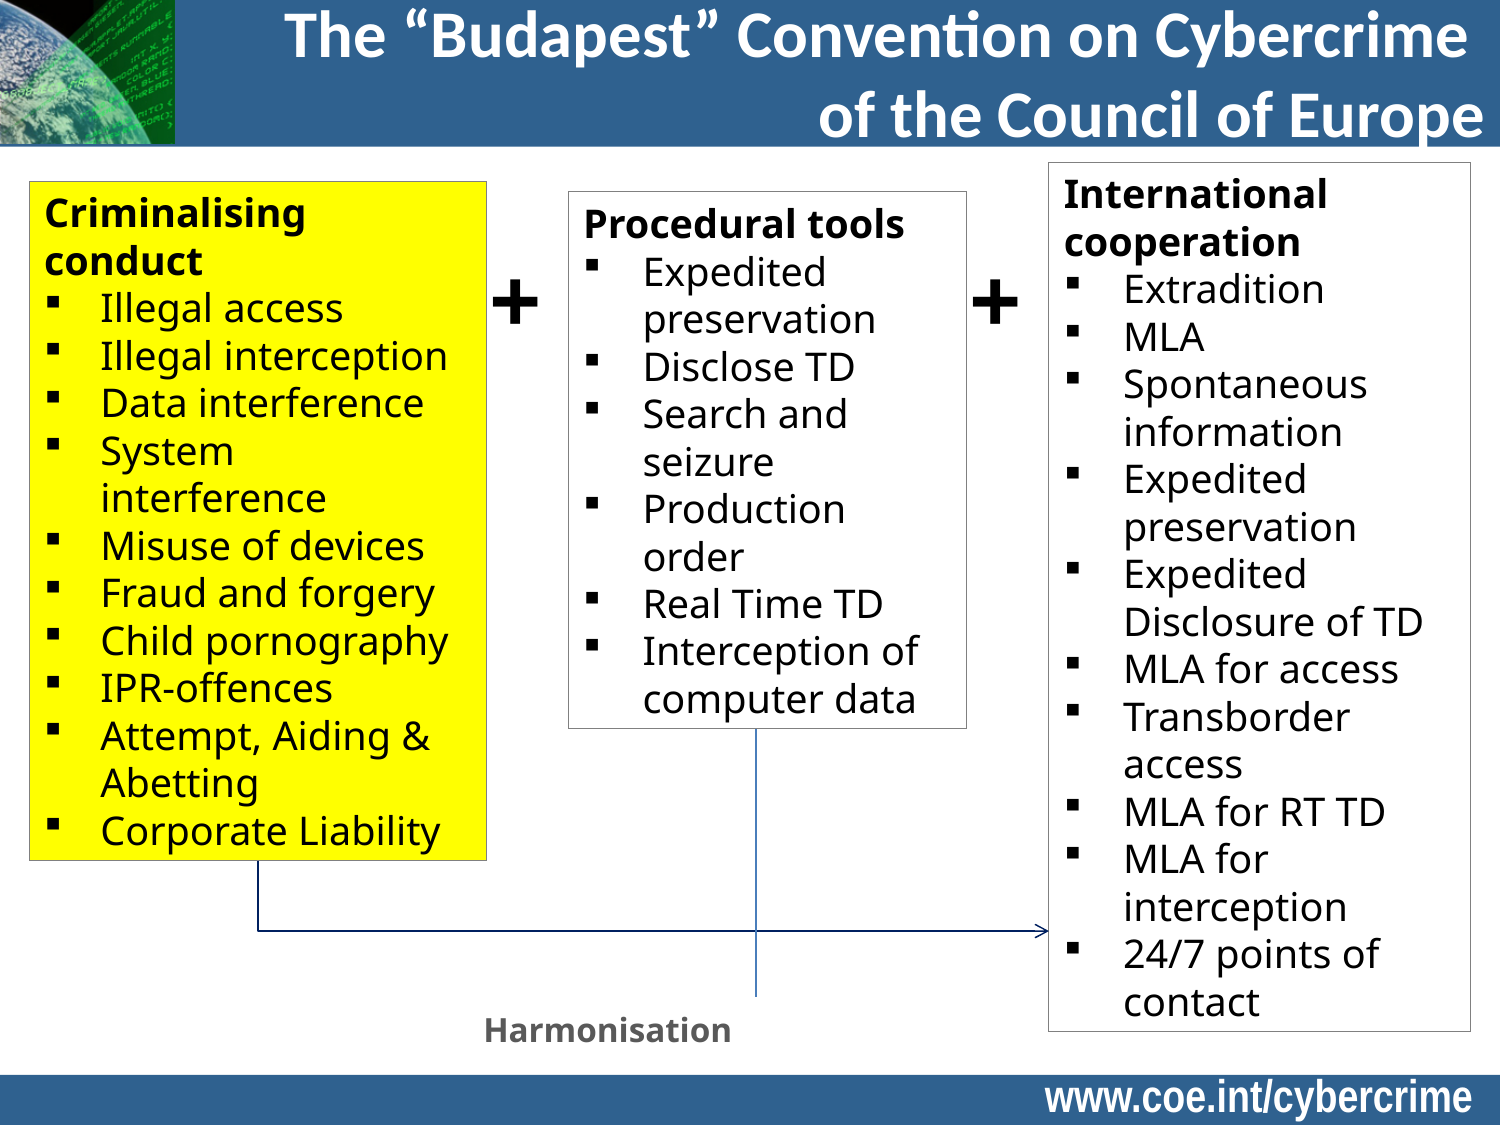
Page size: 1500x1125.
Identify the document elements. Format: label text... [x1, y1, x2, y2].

text_box The “Budapest” Convention on Cybercrime of the Council of Europe [177, 0, 1500, 149]
text_box Procedural tools Expedited preservation Disclose TD Search and seizure Production order Real Time TD Interception of computer data [568, 191, 967, 729]
picture [0, 0, 175, 144]
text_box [645, 527, 662, 1125]
text_box + [967, 235, 1061, 360]
text_box + [474, 235, 568, 360]
text_box [666, 1073, 1030, 1125]
text_box Harmonisation [468, 1001, 640, 1057]
text_box International cooperation Extradition MLA Spontaneous information Expedited preservation Expedited Disclosure of TD MLA for access Transborder access MLA for RT TD MLA for interception 24/7 points of contact [1048, 162, 1471, 1032]
text_box Harmonisation [666, 1001, 791, 1057]
text_box www.coe.int/cybercrime [1030, 1059, 1500, 1125]
text_box [0, 1073, 640, 1125]
text_box Criminalising conduct Illegal access Illegal interception Data interference System interference Misuse of devices Fraud and forgery Child pornography IPR-offences Attempt, Aiding & Abetting Corporate Liability [29, 181, 487, 861]
